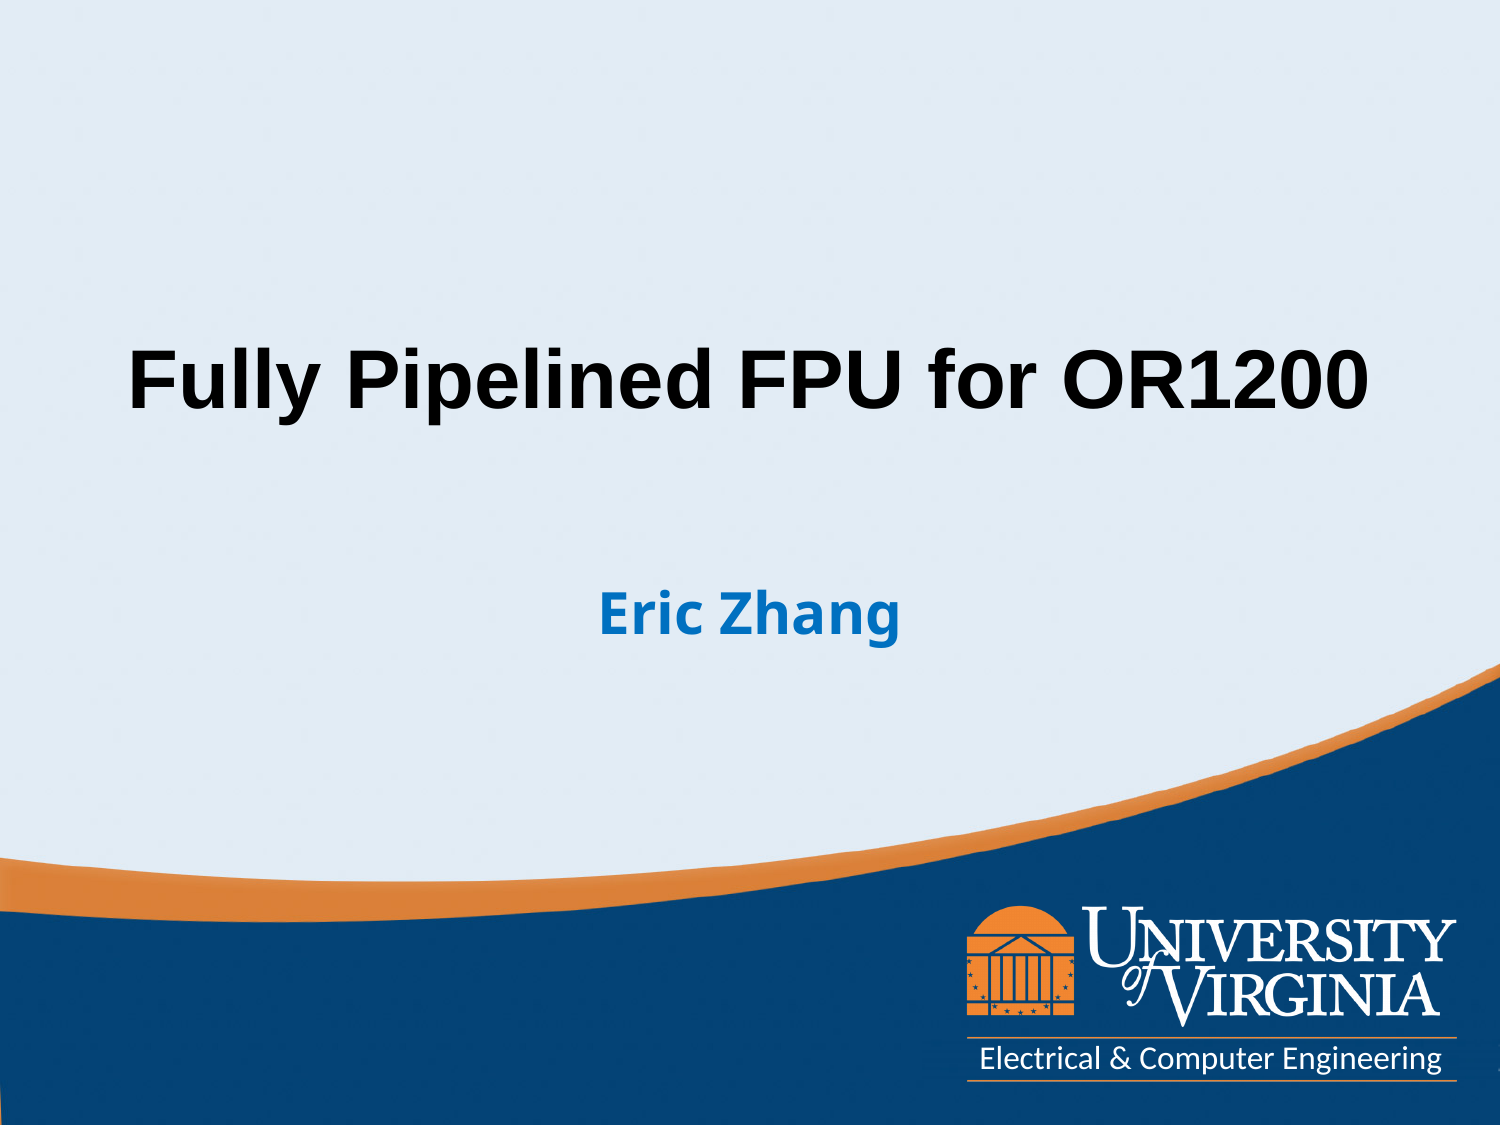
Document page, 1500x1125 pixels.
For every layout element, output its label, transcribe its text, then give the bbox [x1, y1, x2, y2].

title Fully Pipelined FPU for OR1200 [75, 293, 1425, 458]
subtitle Eric Zhang [225, 534, 1275, 678]
picture [0, 0, 1500, 1125]
text_box Electrical & Computer Engineering [964, 1028, 1458, 1038]
